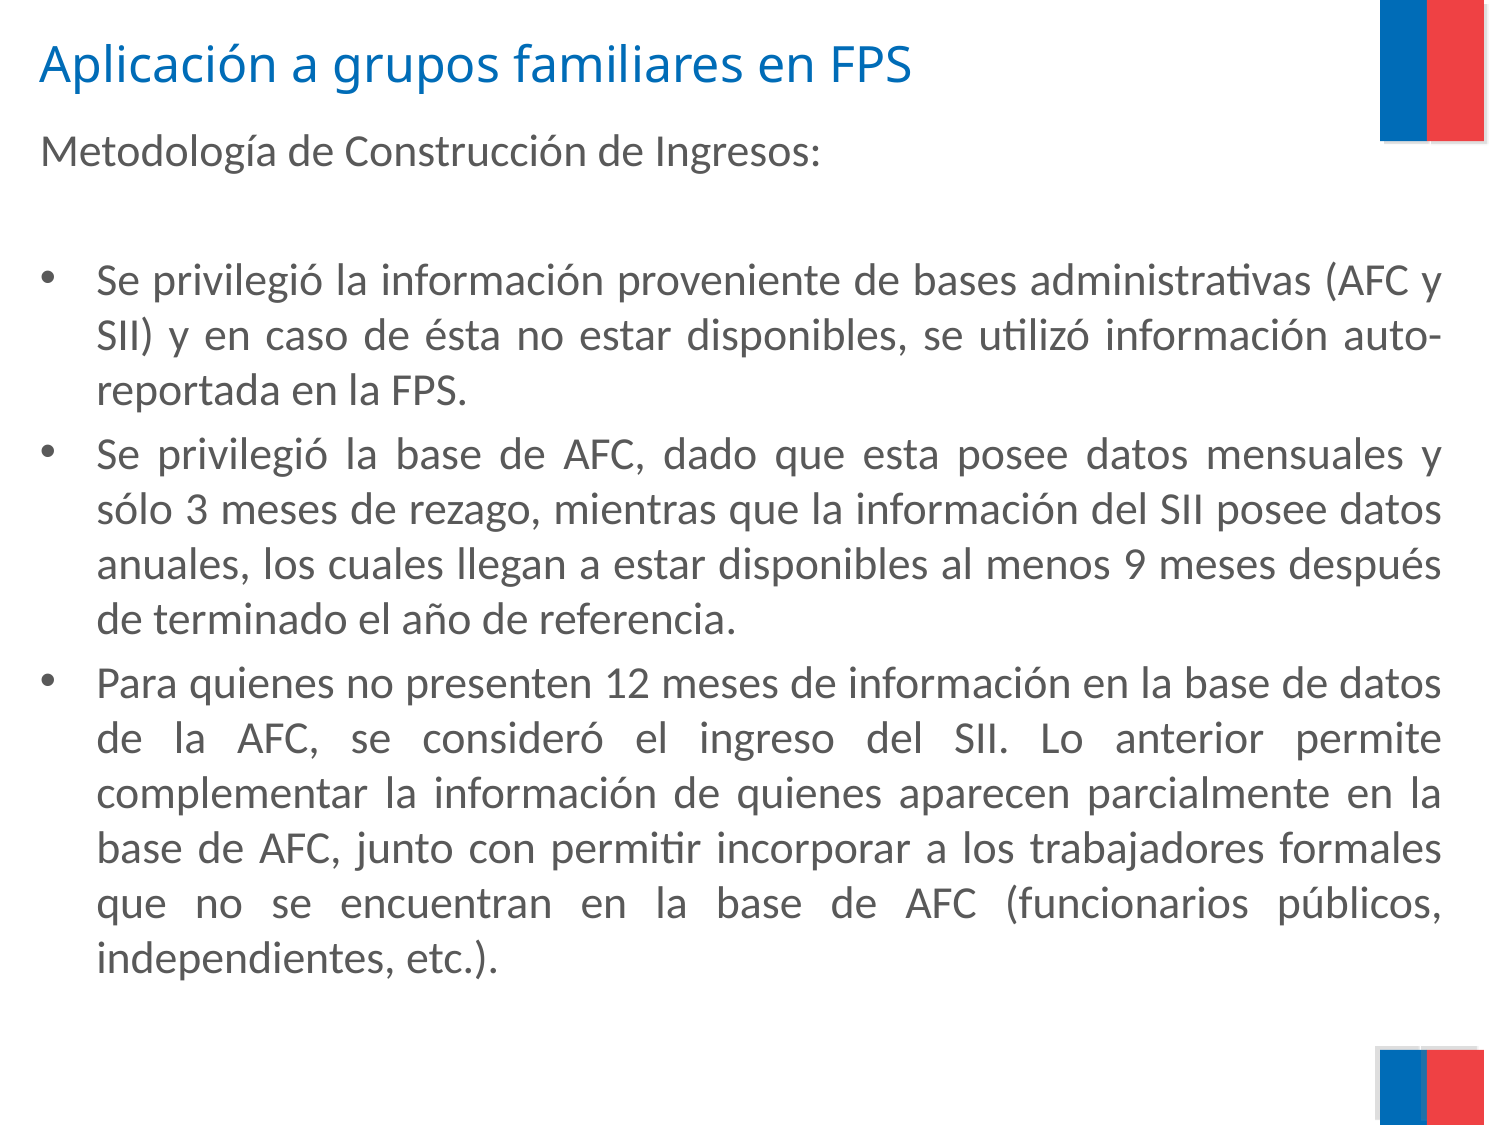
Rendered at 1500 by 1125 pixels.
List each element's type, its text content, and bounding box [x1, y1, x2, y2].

list Metodología de Construcción de Ingresos: Se privilegió la información proveniente de bases administrativas (AFC y SII) y en caso de ésta no estar disponibles, se utilizó información auto-reportada en la FPS. Se privilegió la base de AFC, dado que esta posee datos mensuales y sólo 3 meses de rezago, mientras que la información del SII posee datos anuales, los cuales llegan a estar disponibles al menos 9 meses después de terminado el año de referencia. Para quienes no presenten 12 meses de información en la base de datos de la AFC, se consideró el ingreso del SII. Lo anterior permite complementar la información de quienes aparecen parcialmente en la base de AFC, junto con permitir incorporar a los trabajadores formales que no se encuentran en la base de AFC (funcionarios públicos, independientes, etc.). [24, 113, 1459, 918]
title Aplicación a grupos familiares en FPS [24, 24, 1365, 113]
